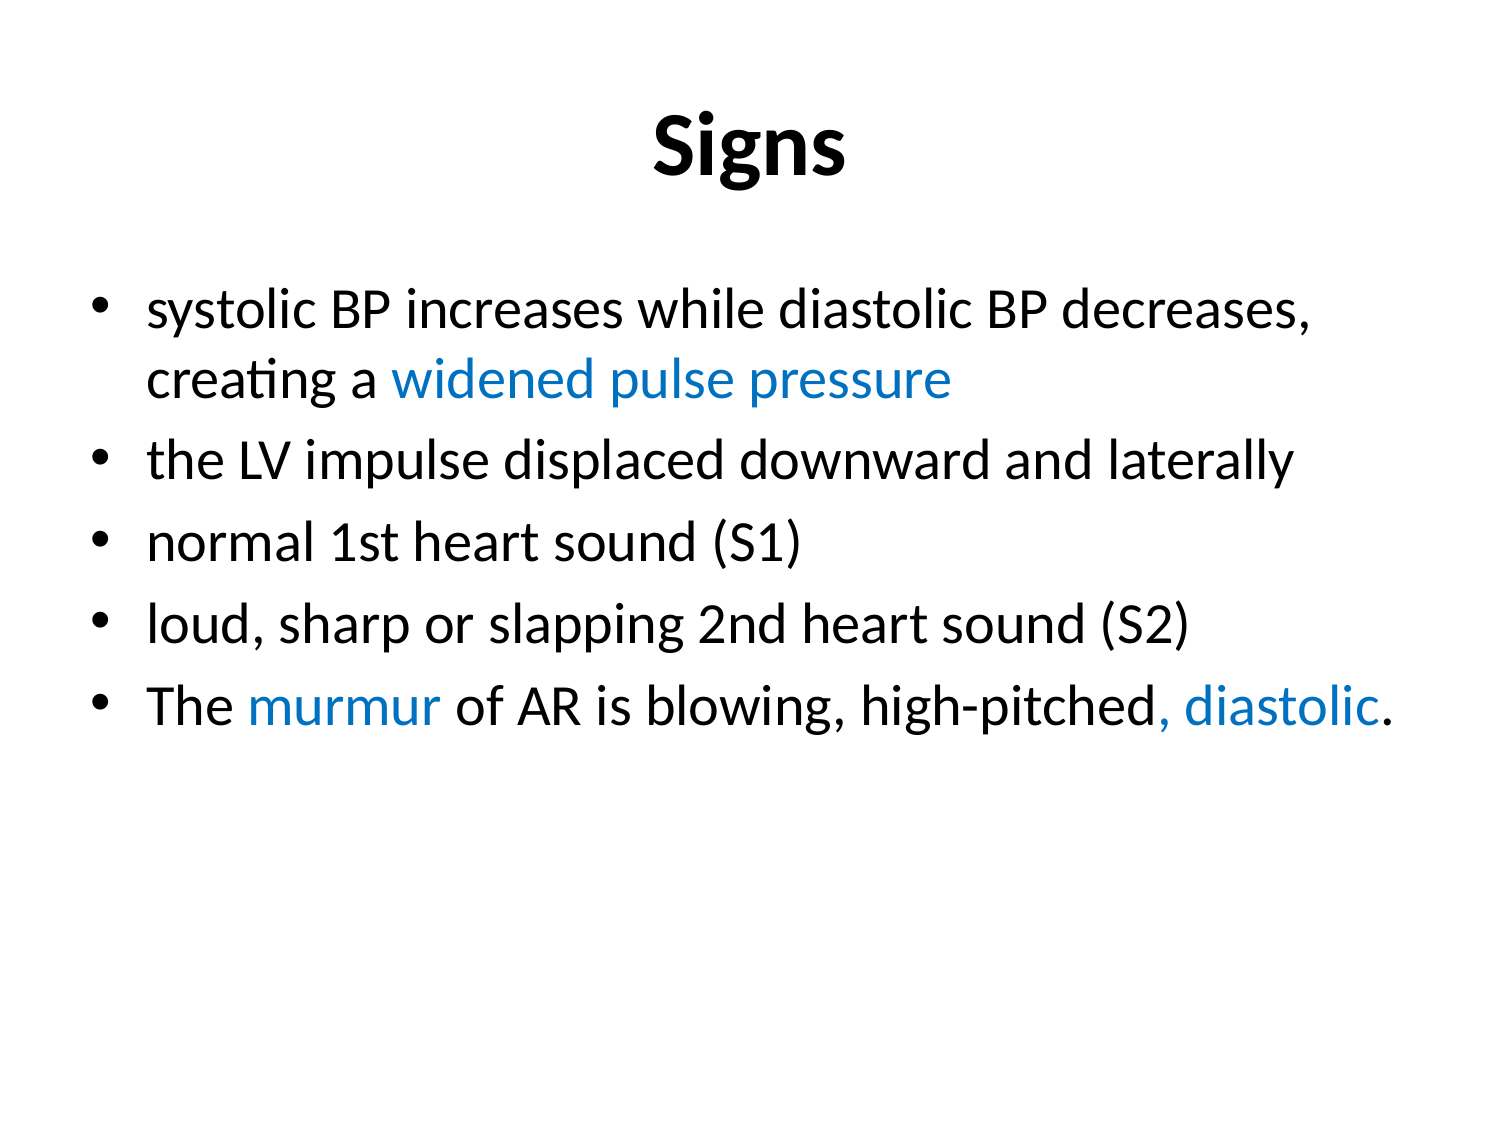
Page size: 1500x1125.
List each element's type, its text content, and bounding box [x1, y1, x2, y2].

list systolic BP increases while diastolic BP decreases, creating a widened pulse pressure the LV impulse displaced downward and laterally normal 1st heart sound (S1) loud, sharp or slapping 2nd heart sound (S2) The murmur of AR is blowing, high-pitched, diastolic. [75, 262, 1425, 1005]
title Signs [75, 45, 1425, 233]
